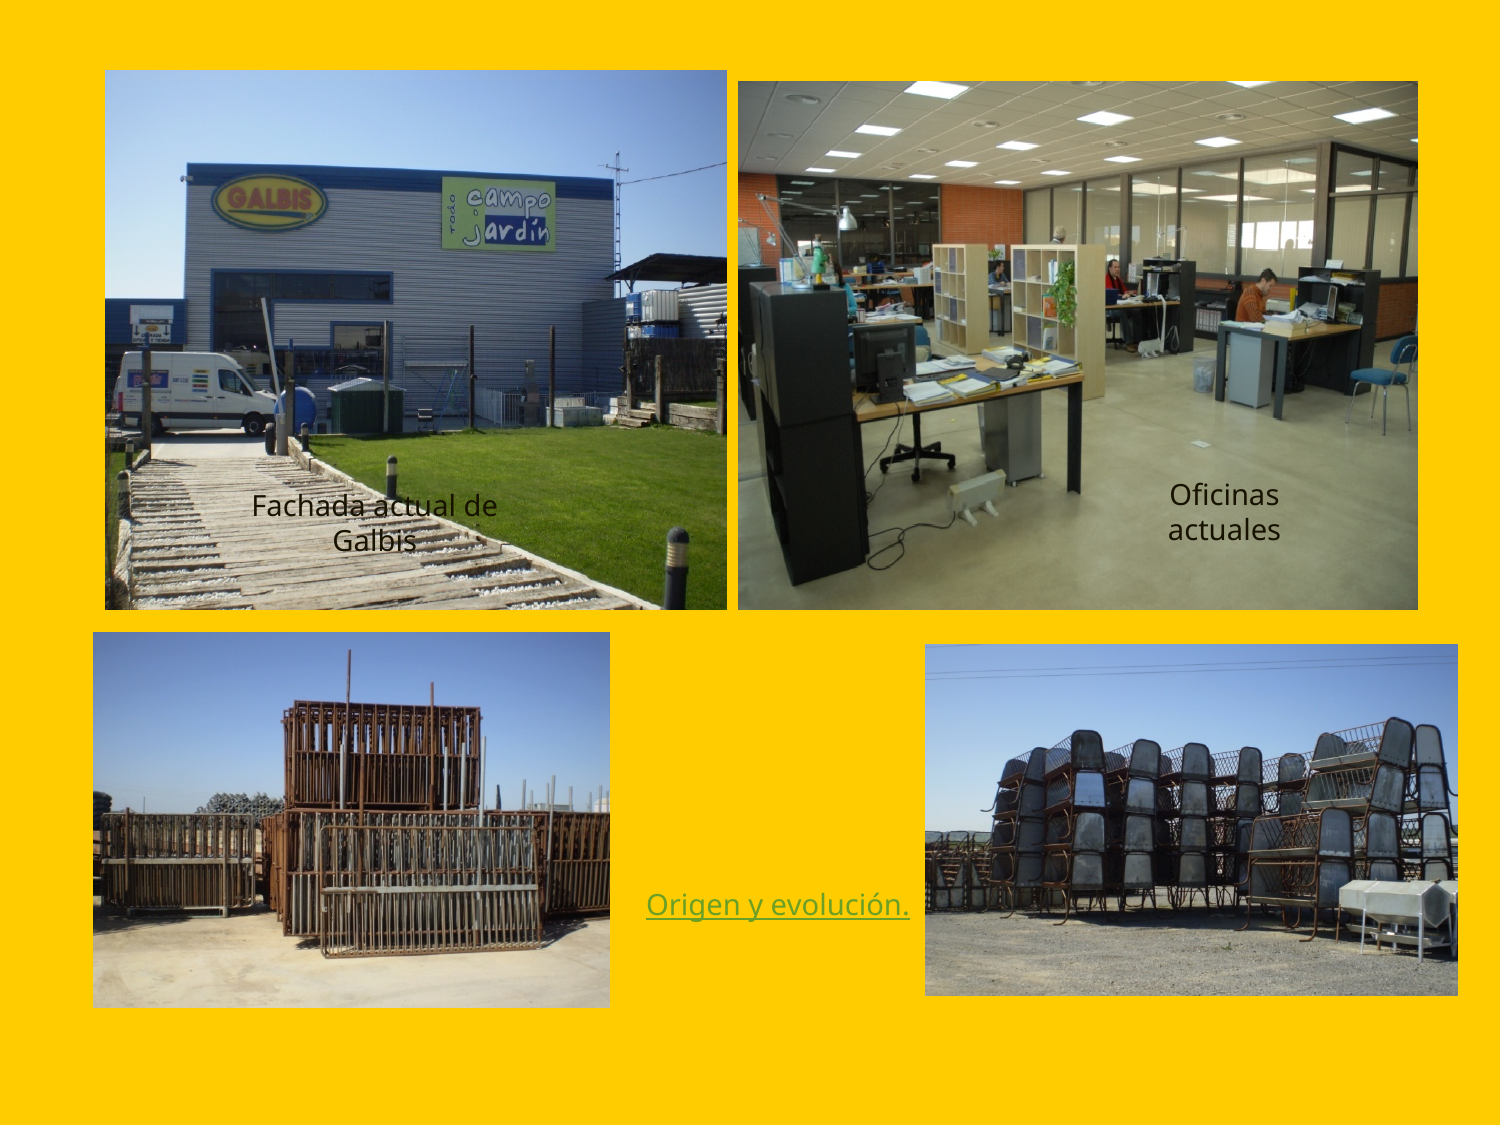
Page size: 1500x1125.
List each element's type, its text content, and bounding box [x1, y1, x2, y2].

picture [93, 632, 610, 1008]
list Origen y evolución. [75, 58, 1425, 1005]
picture [925, 644, 1458, 997]
picture [738, 81, 1419, 610]
picture [105, 70, 727, 610]
